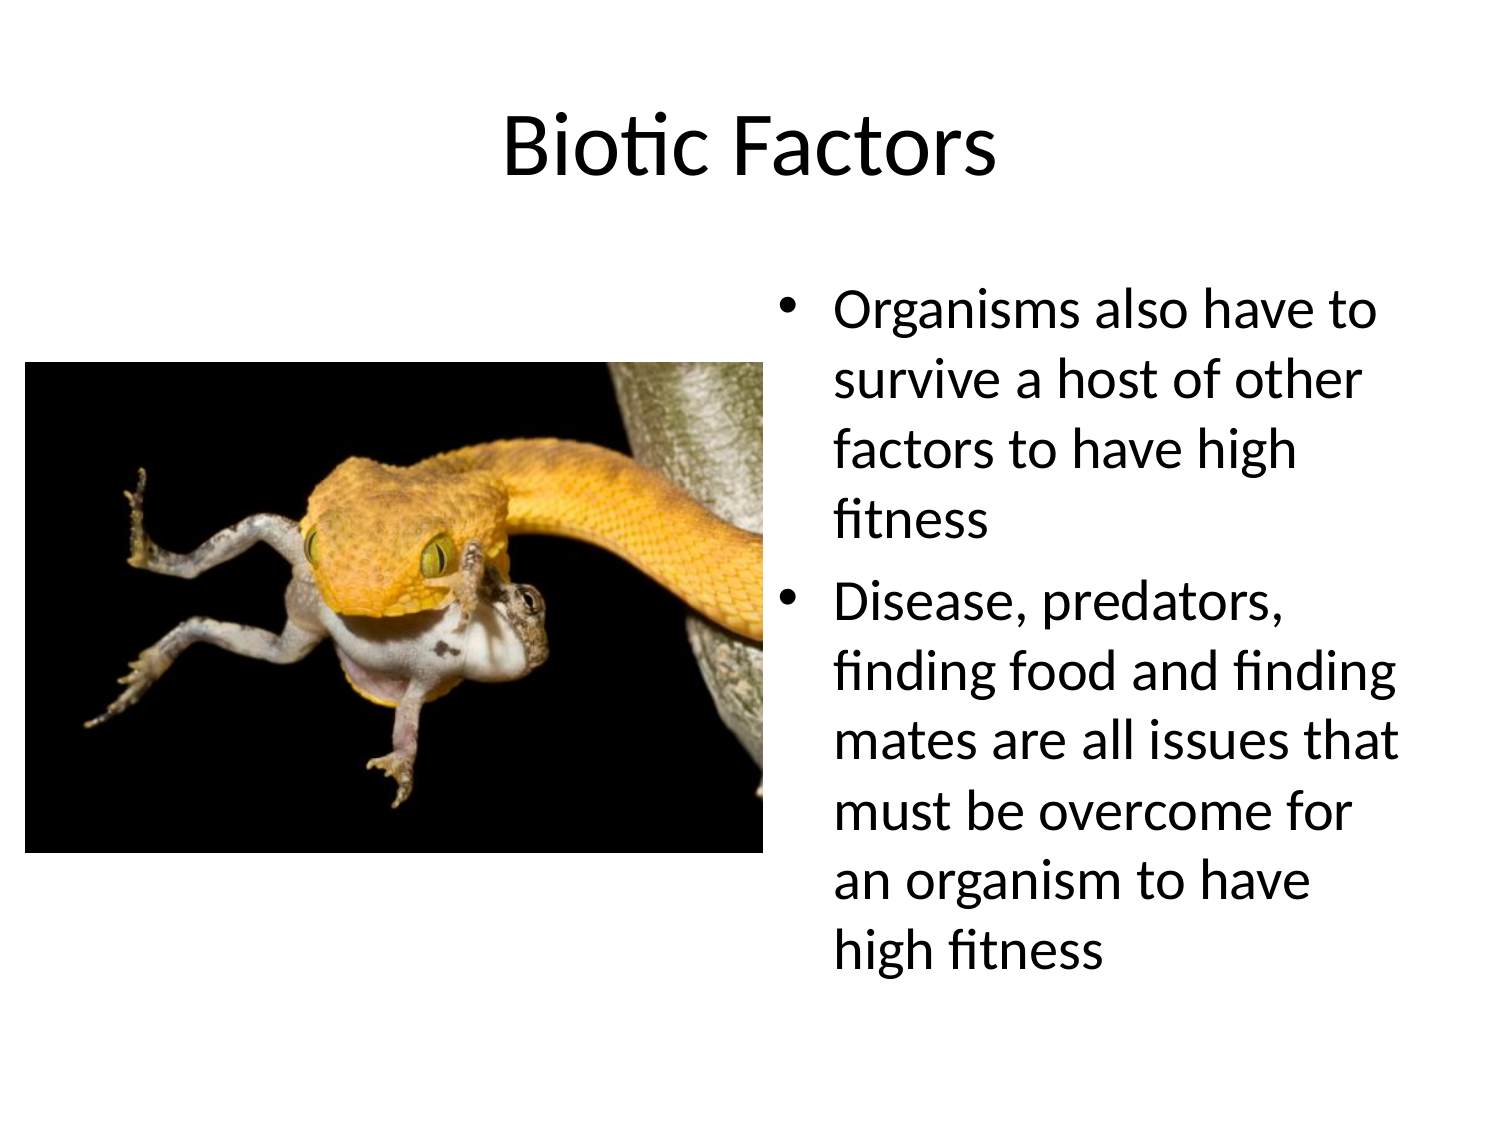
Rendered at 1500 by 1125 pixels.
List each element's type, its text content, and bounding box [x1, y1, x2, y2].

list Organisms also have to survive a host of other factors to have high fitness Disease, predators, finding food and finding mates are all issues that must be overcome for an organism to have high fitness [762, 262, 1425, 1005]
title Biotic Factors [75, 45, 1425, 233]
picture [25, 362, 763, 853]
